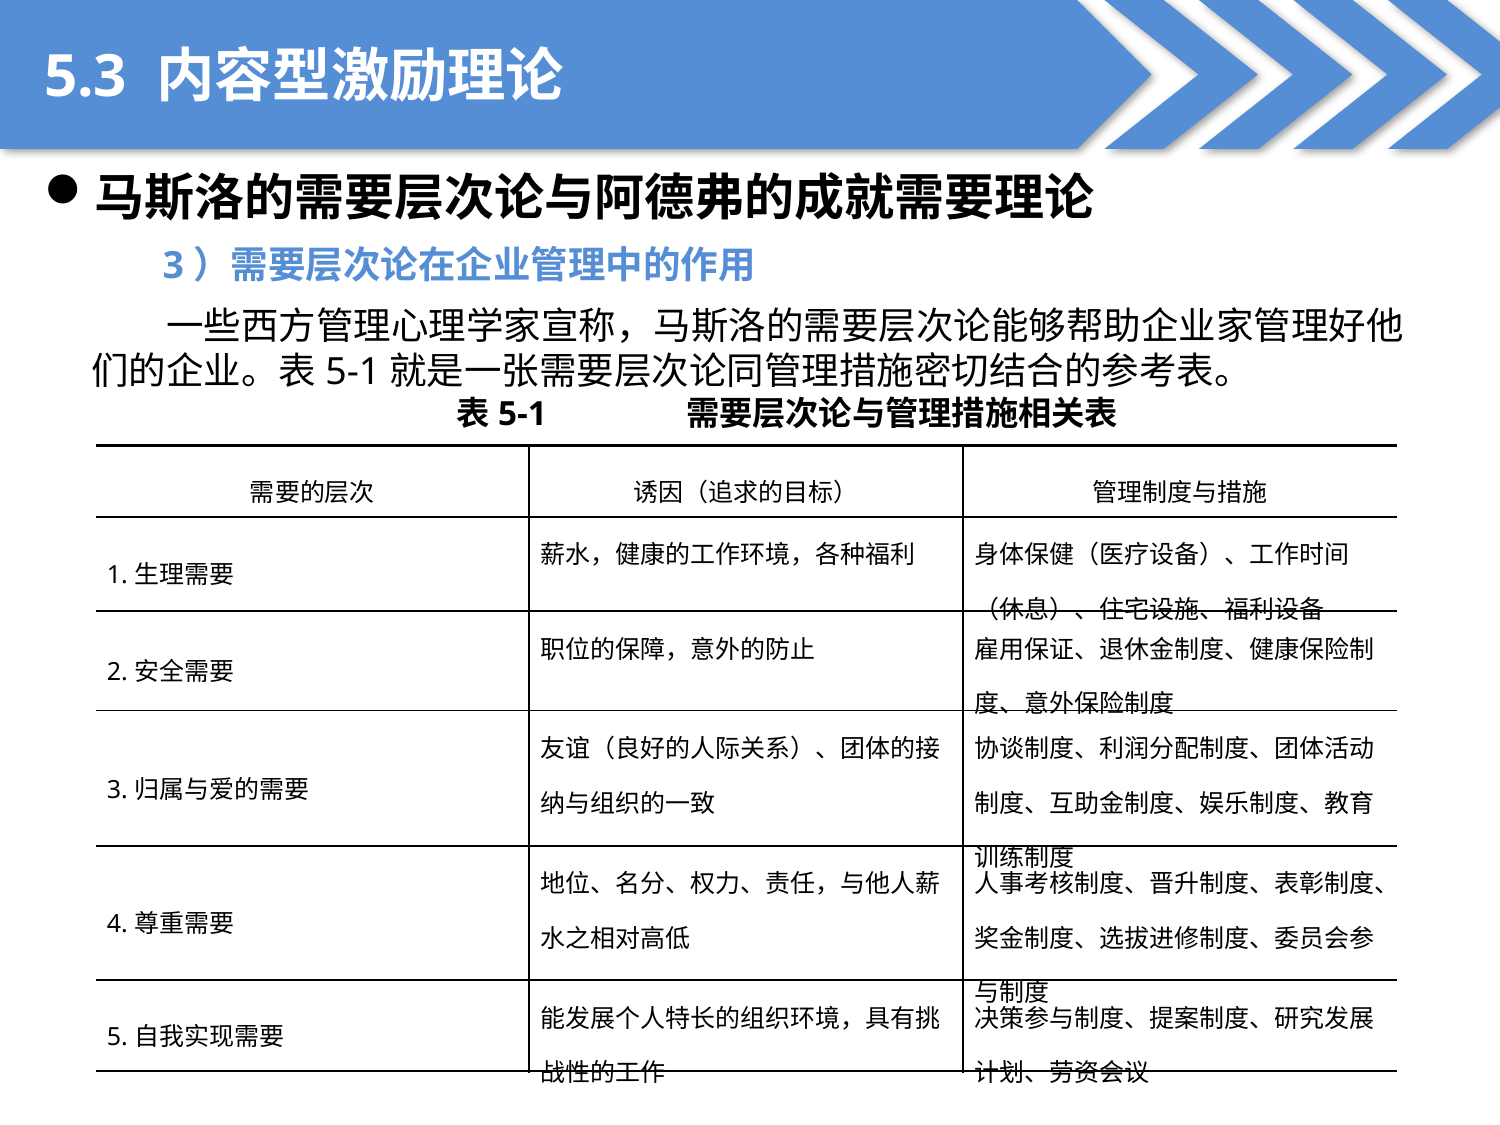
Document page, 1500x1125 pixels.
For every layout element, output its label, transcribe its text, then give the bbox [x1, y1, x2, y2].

table_cell 人事考核制度、晋升制度、表彰制度、奖金制度、选拔进修制度、委员会参与制度 [964, 847, 1397, 979]
table_cell 2.安全需要 [96, 612, 528, 710]
table_cell 能发展个人特长的组织环境，具有挑战性的工作 [530, 981, 962, 1070]
table_cell 薪水，健康的工作环境，各种福利 [530, 518, 962, 610]
table_header 需要的层次 [96, 447, 528, 516]
table_header 管理制度与措施 [964, 447, 1397, 516]
text_box 5.3 内容型激励理论 [29, 30, 580, 116]
table_cell 地位、名分、权力、责任，与他人薪水之相对高低 [530, 847, 962, 979]
table_cell 决策参与制度、提案制度、研究发展计划、劳资会议 [964, 981, 1397, 1070]
table_cell 雇用保证、退休金制度、健康保险制度、意外保险制度 [964, 612, 1397, 710]
text_box 一些西方管理心理学家宣称，马斯洛的需要层次论能够帮助企业家管理好他们的企业。表5-1就是一张需要层次论同管理措施密切结合的参考表。 表5-1 需要层次论与管理措施相关表 [76, 294, 1424, 439]
table_cell 职位的保障，意外的防止 [530, 612, 962, 710]
table_cell 1.生理需要 [96, 518, 528, 610]
text_box 马斯洛的需要层次论与阿德弗的成就需要理论 [29, 158, 1176, 234]
table_cell 友谊（良好的人际关系）、团体的接纳与组织的一致 [530, 711, 962, 845]
text_box 3）需要层次论在企业管理中的作用 [72, 234, 1420, 294]
table_cell 3.归属与爱的需要 [96, 711, 528, 845]
table_cell 5.自我实现需要 [96, 981, 528, 1070]
table_cell 4.尊重需要 [96, 847, 528, 979]
table_cell 身体保健（医疗设备）、工作时间（休息）、住宅设施、福利设备 [964, 518, 1397, 610]
table_cell 协谈制度、利润分配制度、团体活动制度、互助金制度、娱乐制度、教育训练制度 [964, 711, 1397, 845]
table_header 诱因（追求的目标） [530, 447, 962, 516]
